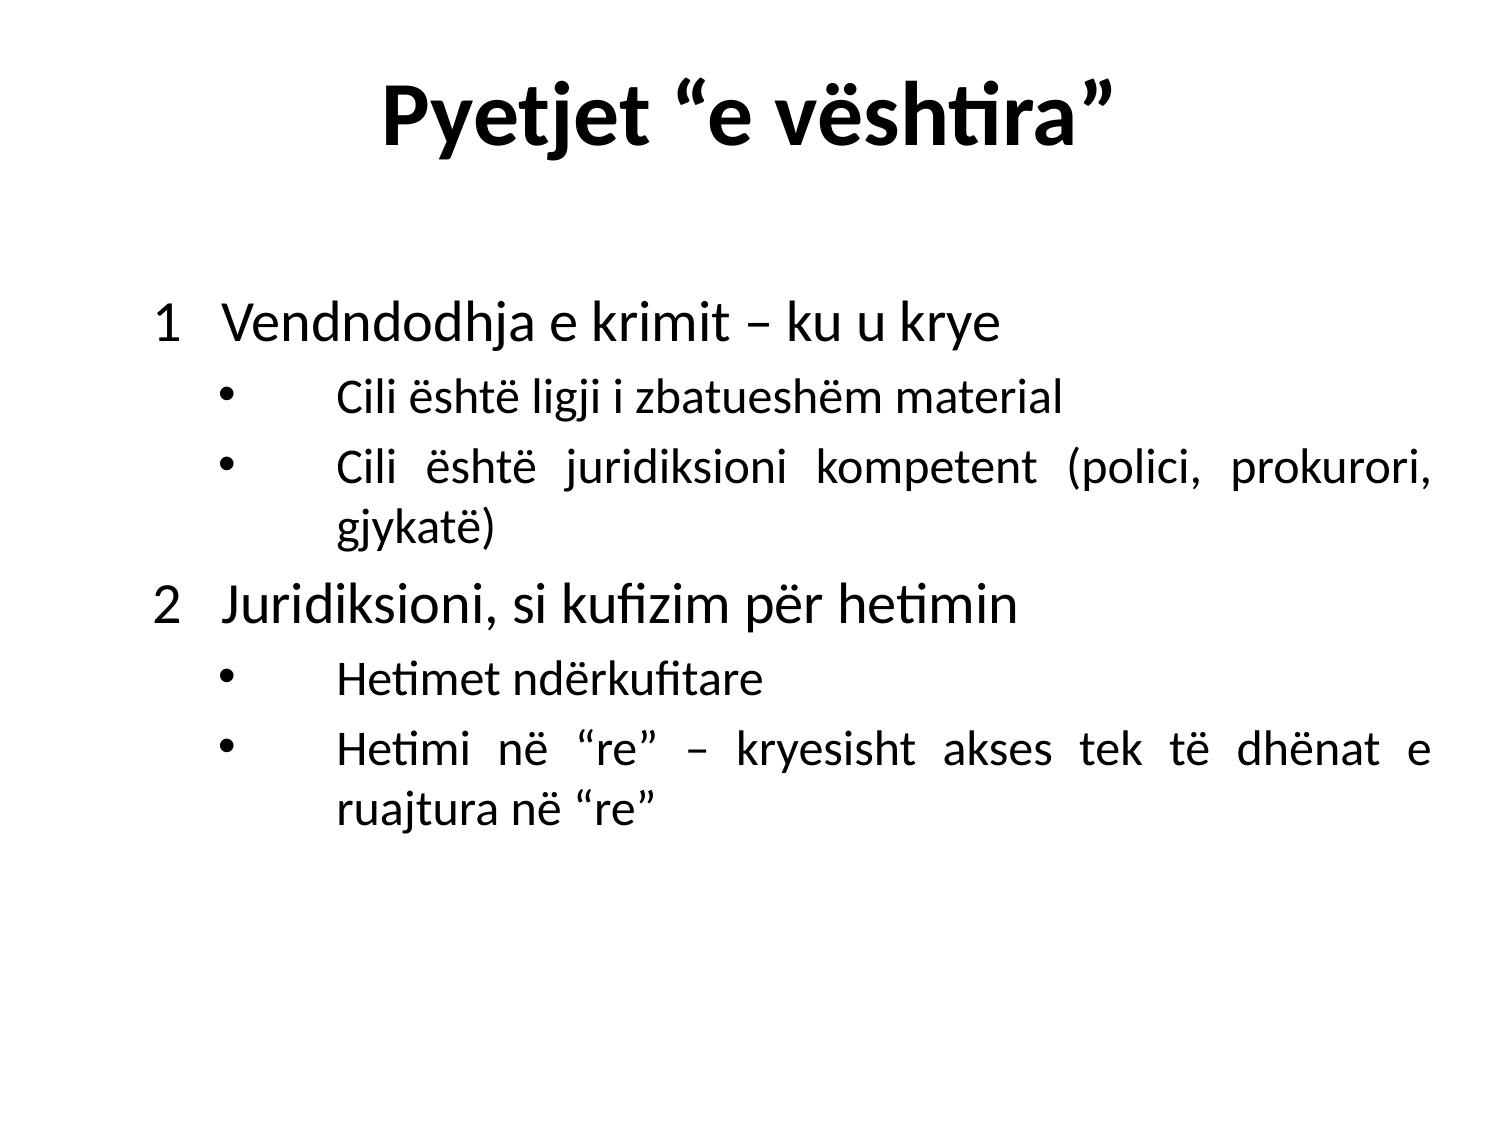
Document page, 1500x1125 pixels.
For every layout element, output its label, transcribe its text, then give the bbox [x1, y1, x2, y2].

title Pyetjet “e vështira” [74, 44, 1426, 173]
list 1 Vendndodhja e krimit – ku u krye Cili është ligji i zbatueshëm material Cili është juridiksioni kompetent (polici, prokurori, gjykatë) 2 Juridiksioni, si kufizim për hetimin Hetimet ndërkufitare Hetimi në “re” – kryesisht akses tek të dhënat e ruajtura në “re” [137, 275, 1449, 1060]
